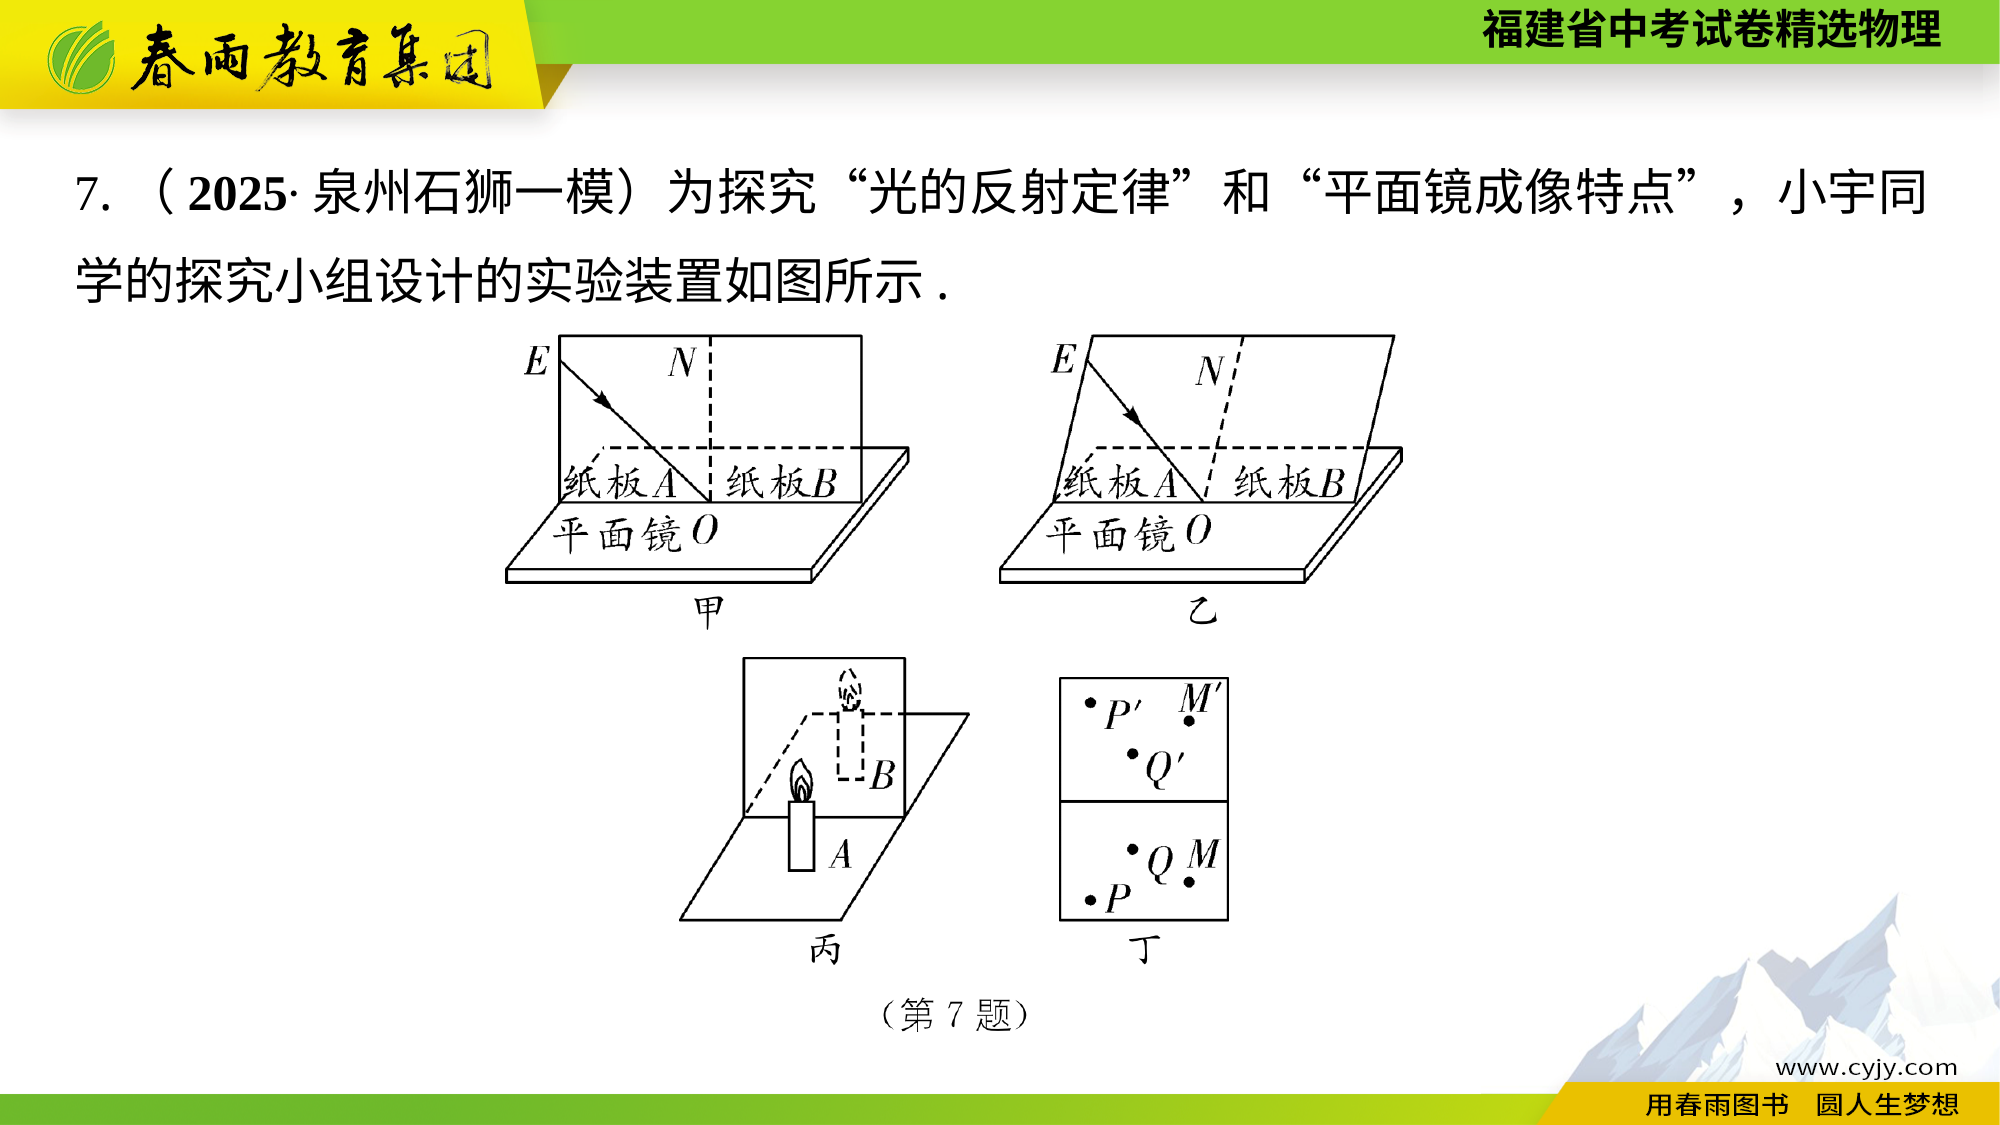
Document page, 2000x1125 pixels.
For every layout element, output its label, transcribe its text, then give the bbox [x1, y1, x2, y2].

list 7.（2025∙泉州石狮一模）为探究“光的反射定律”和“平面镜成像特点”，小宇同学的探究小组设计的实验装置如图所示. [59, 122, 1944, 308]
picture [0, 0, 2000, 1125]
